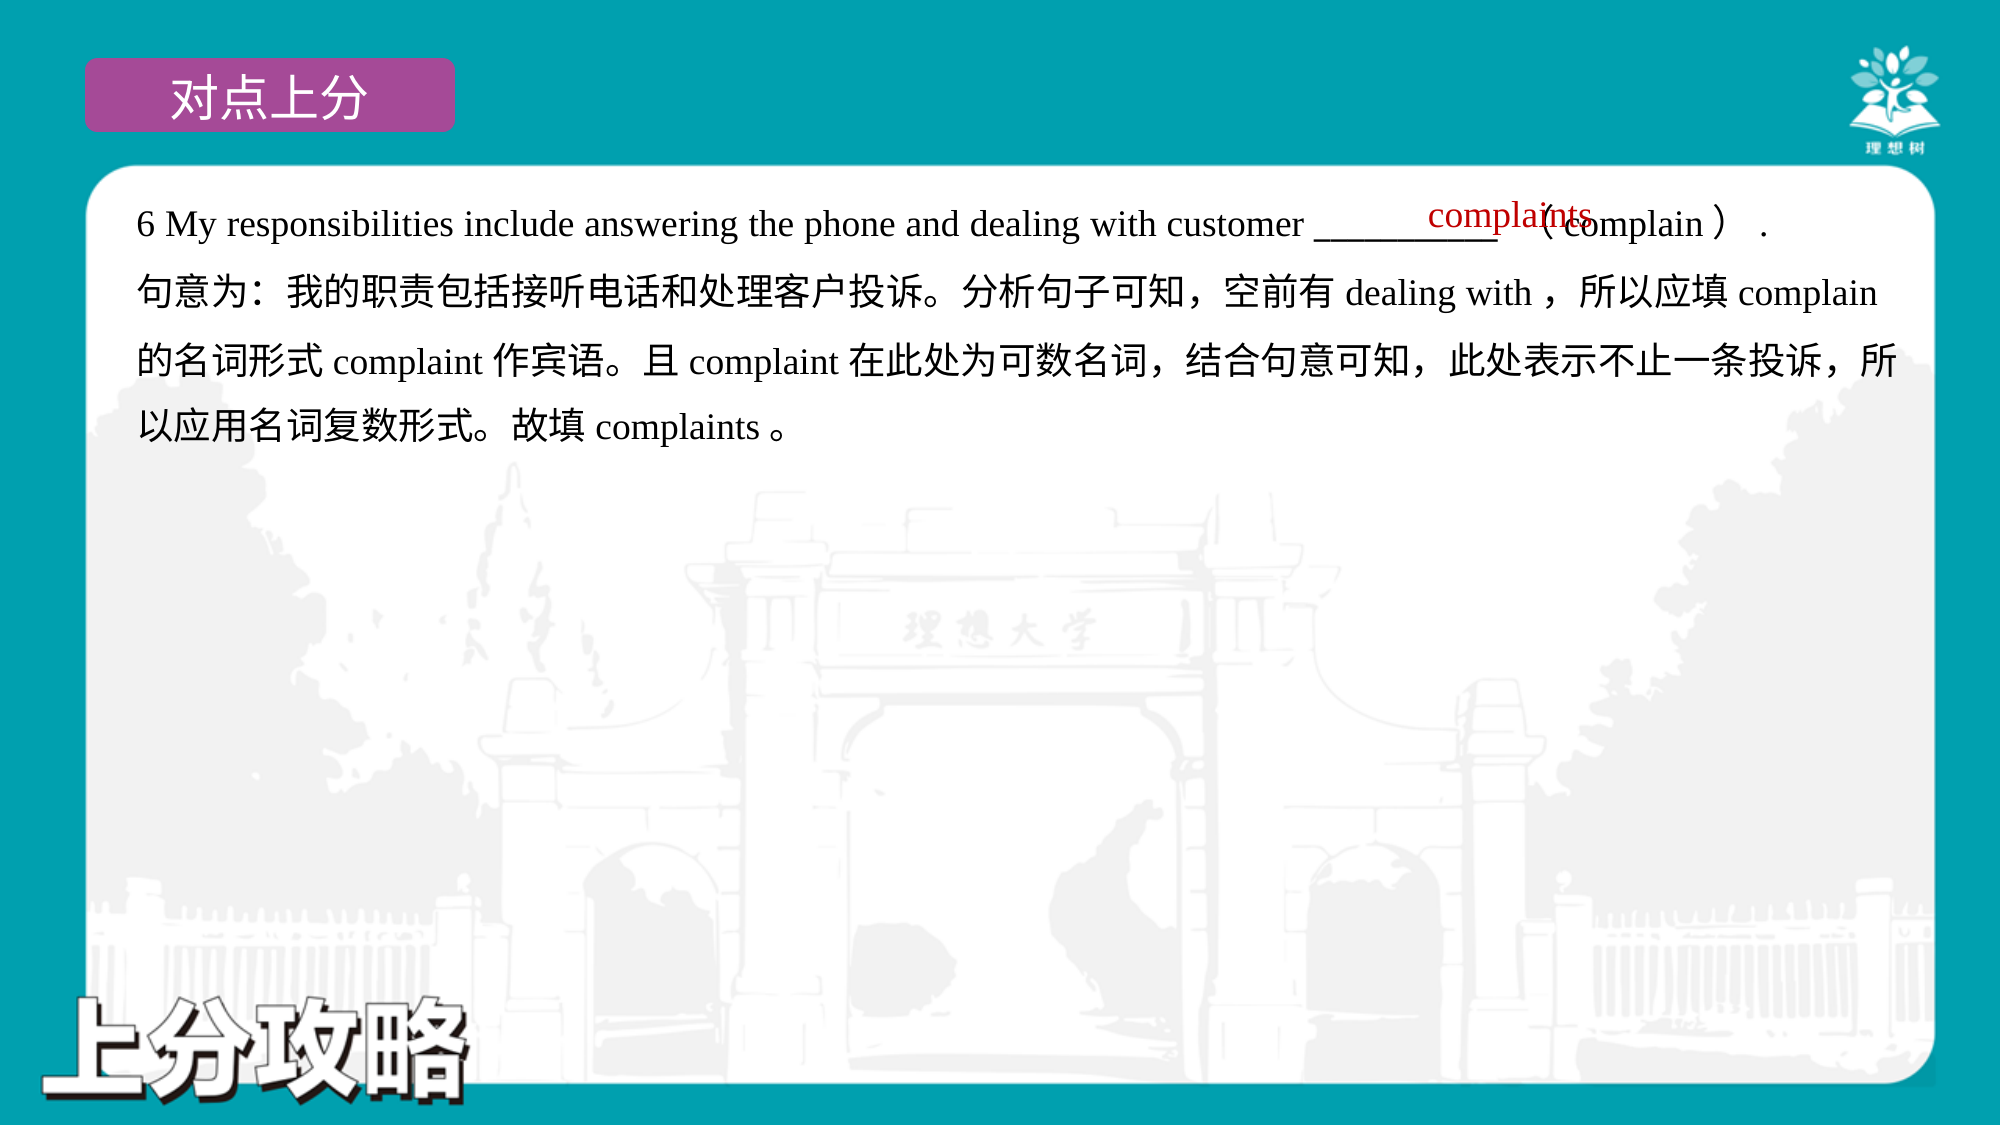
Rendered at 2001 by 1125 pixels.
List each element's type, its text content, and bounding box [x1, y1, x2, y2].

text_box 6 My responsibilities include answering the phone and dealing with customer ___________ （complain）. [136, 176, 1879, 237]
text_box complaints [1414, 168, 1607, 228]
text_box 句意为：我的职责包括接听电话和处理客户投诉。分析句子可知，空前有dealing with，所以应填complain 的名词形式complaint作宾语。且complaint在此处为可数名词，结合句意可知，此处表示不止一条投诉，所 以应用名词复数形式。故填complaints。 [136, 244, 1865, 441]
picture [0, 0, 2000, 1125]
